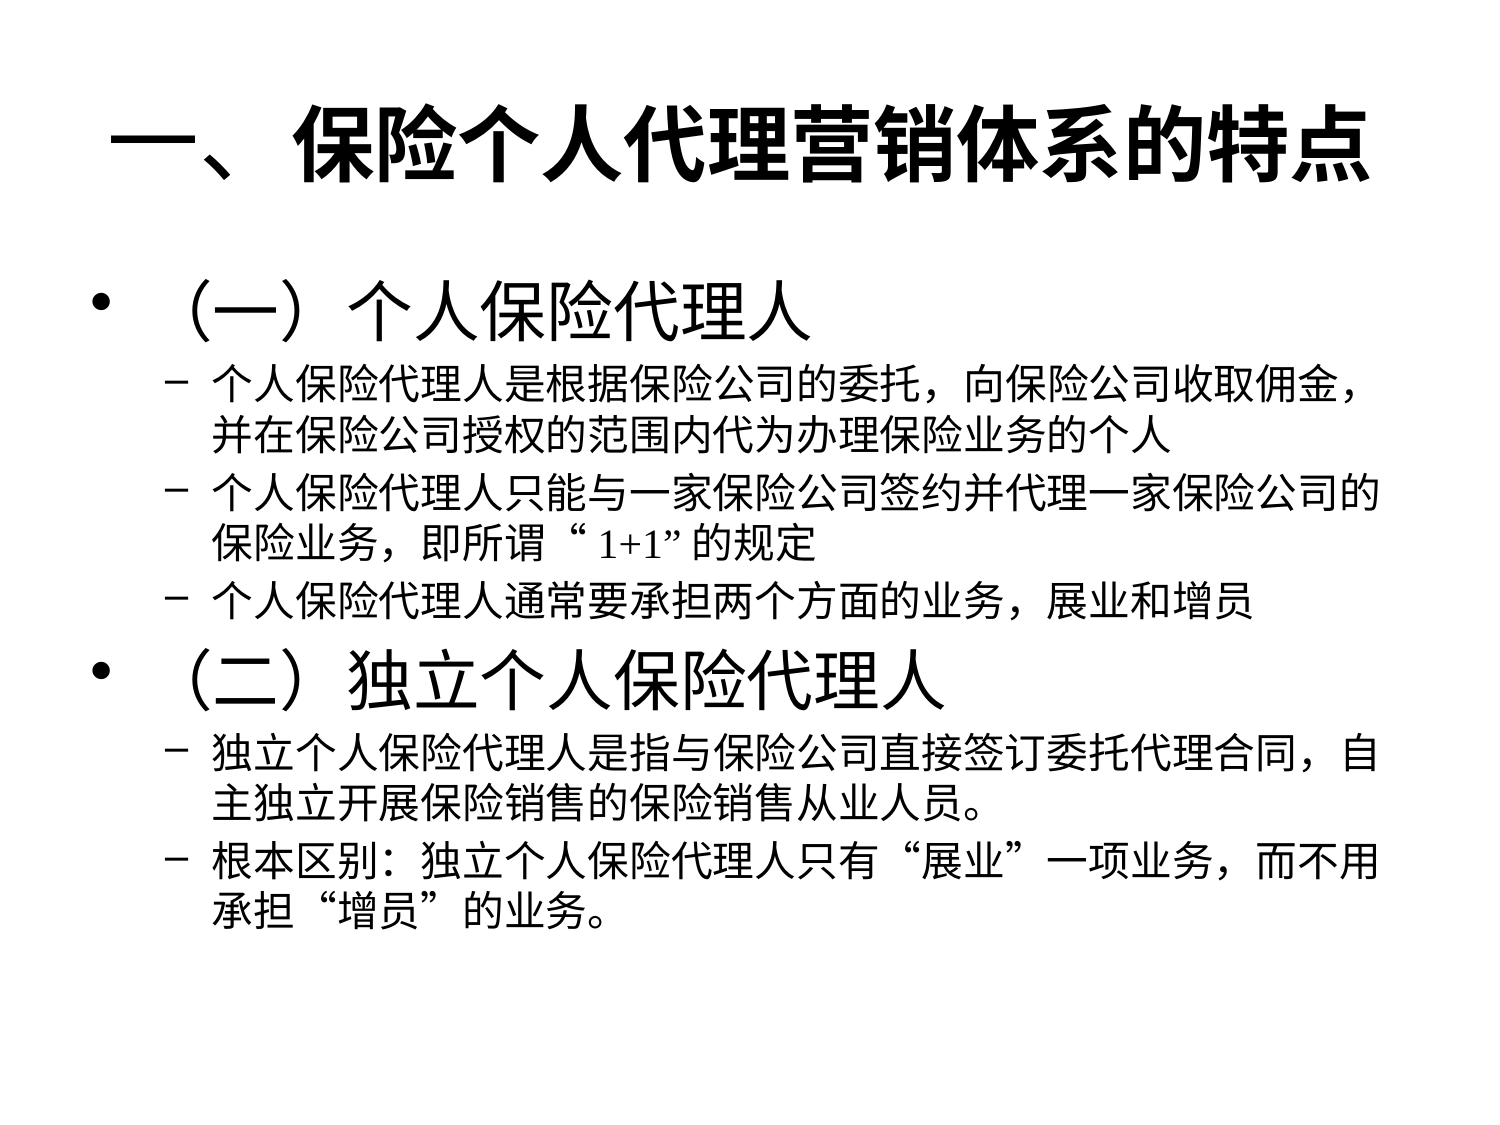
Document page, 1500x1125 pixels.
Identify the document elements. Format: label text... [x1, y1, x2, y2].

title 一、保险个人代理营销体系的特点 [75, 45, 1425, 233]
list （一）个人保险代理人 个人保险代理人是根据保险公司的委托，向保险公司收取佣金，并在保险公司授权的范围内代为办理保险业务的个人 个人保险代理人只能与一家保险公司签约并代理一家保险公司的保险业务，即所谓“1+1”的规定 个人保险代理人通常要承担两个方面的业务，展业和增员 （二）独立个人保险代理人 独立个人保险代理人是指与保险公司直接签订委托代理合同，自主独立开展保险销售的保险销售从业人员。 根本区别：独立个人保险代理人只有“展业”一项业务，而不用承担“增员”的业务。 [75, 262, 1425, 1005]
